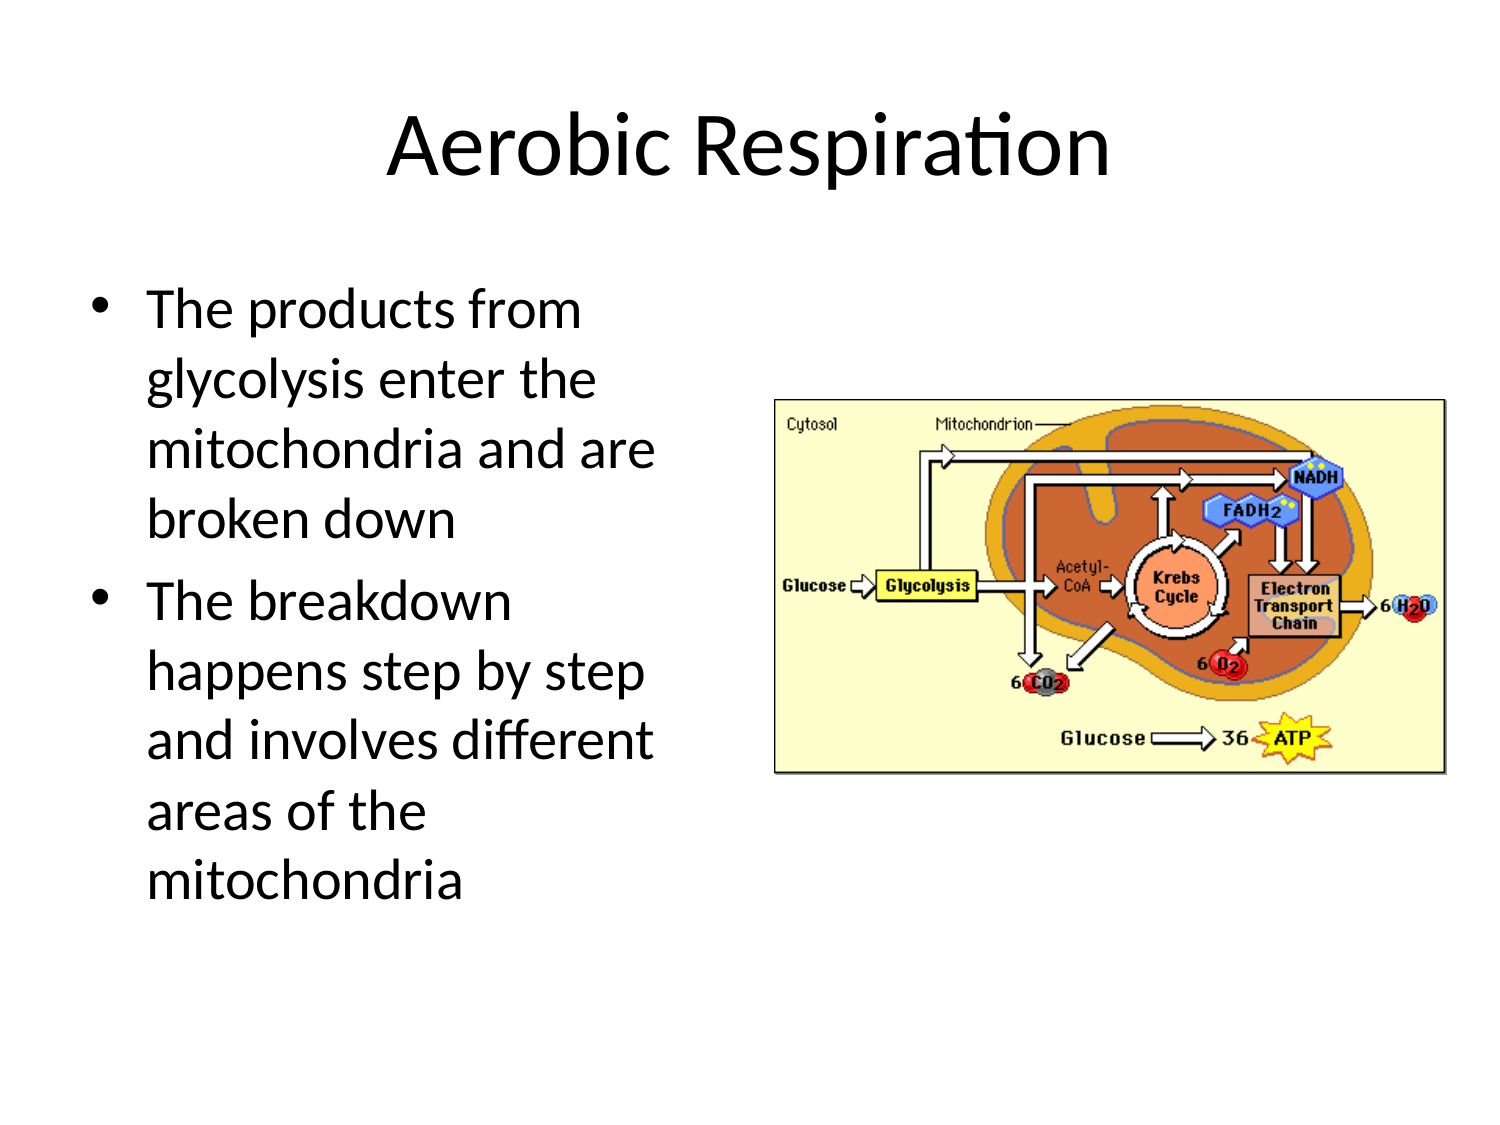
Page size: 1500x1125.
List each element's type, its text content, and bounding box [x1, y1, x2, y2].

list The products from glycolysis enter the mitochondria and are broken down The breakdown happens step by step and involves different areas of the mitochondria [75, 262, 738, 1005]
picture [774, 399, 1448, 776]
title Aerobic Respiration [75, 45, 1425, 233]
